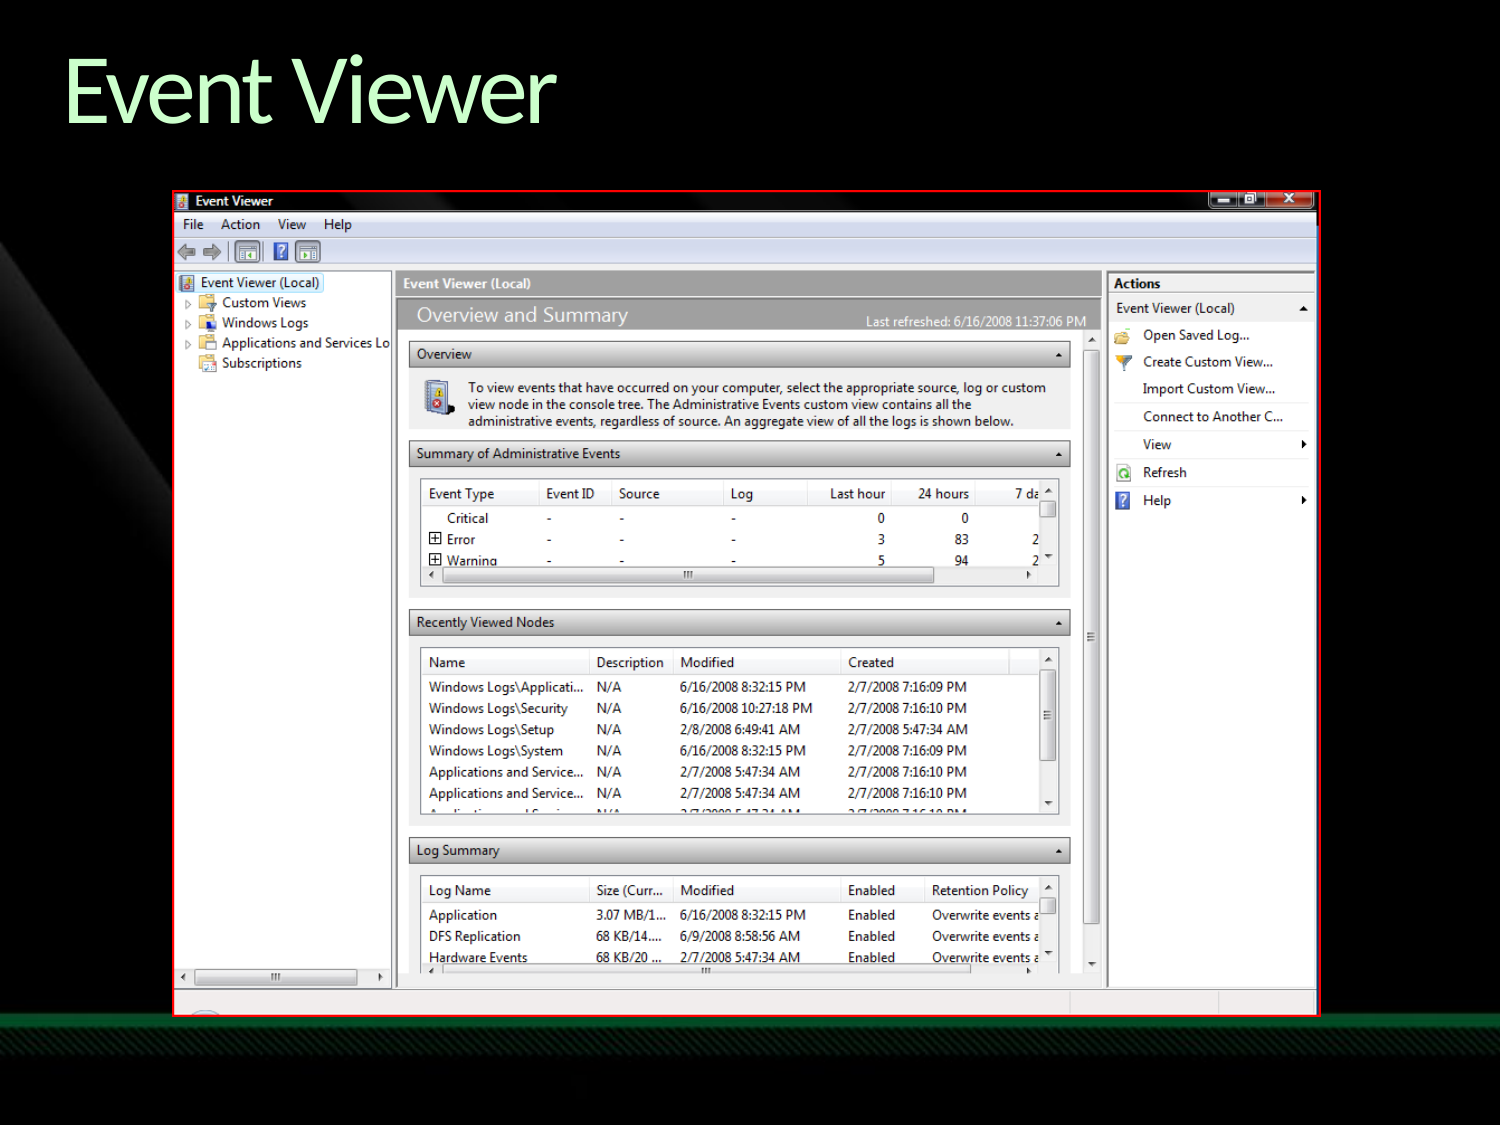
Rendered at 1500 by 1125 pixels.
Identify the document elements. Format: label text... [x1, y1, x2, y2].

title Event Viewer [62, 37, 1438, 147]
picture [0, 0, 1500, 1125]
